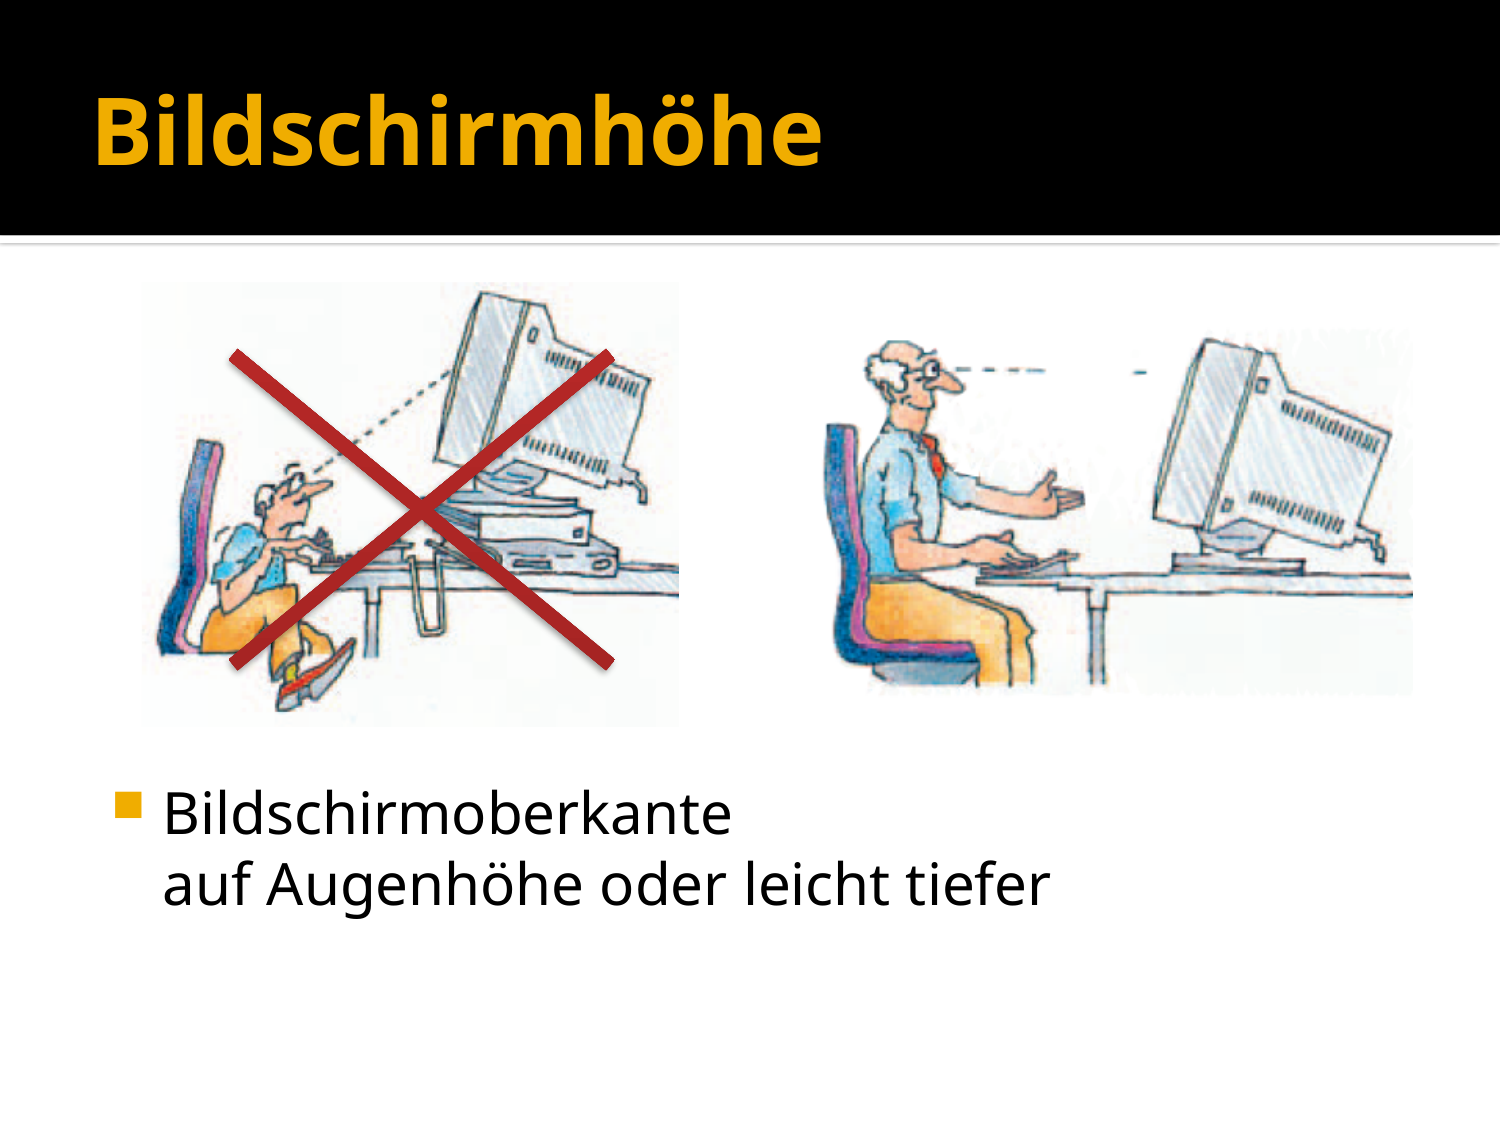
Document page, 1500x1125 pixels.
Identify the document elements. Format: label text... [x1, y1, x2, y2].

title Bildschirmhöhe [75, 24, 1425, 231]
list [802, 288, 1413, 719]
list Bildschirmoberkante auf Augenhöhe oder leicht tiefer [82, 761, 1430, 1043]
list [130, 281, 679, 727]
